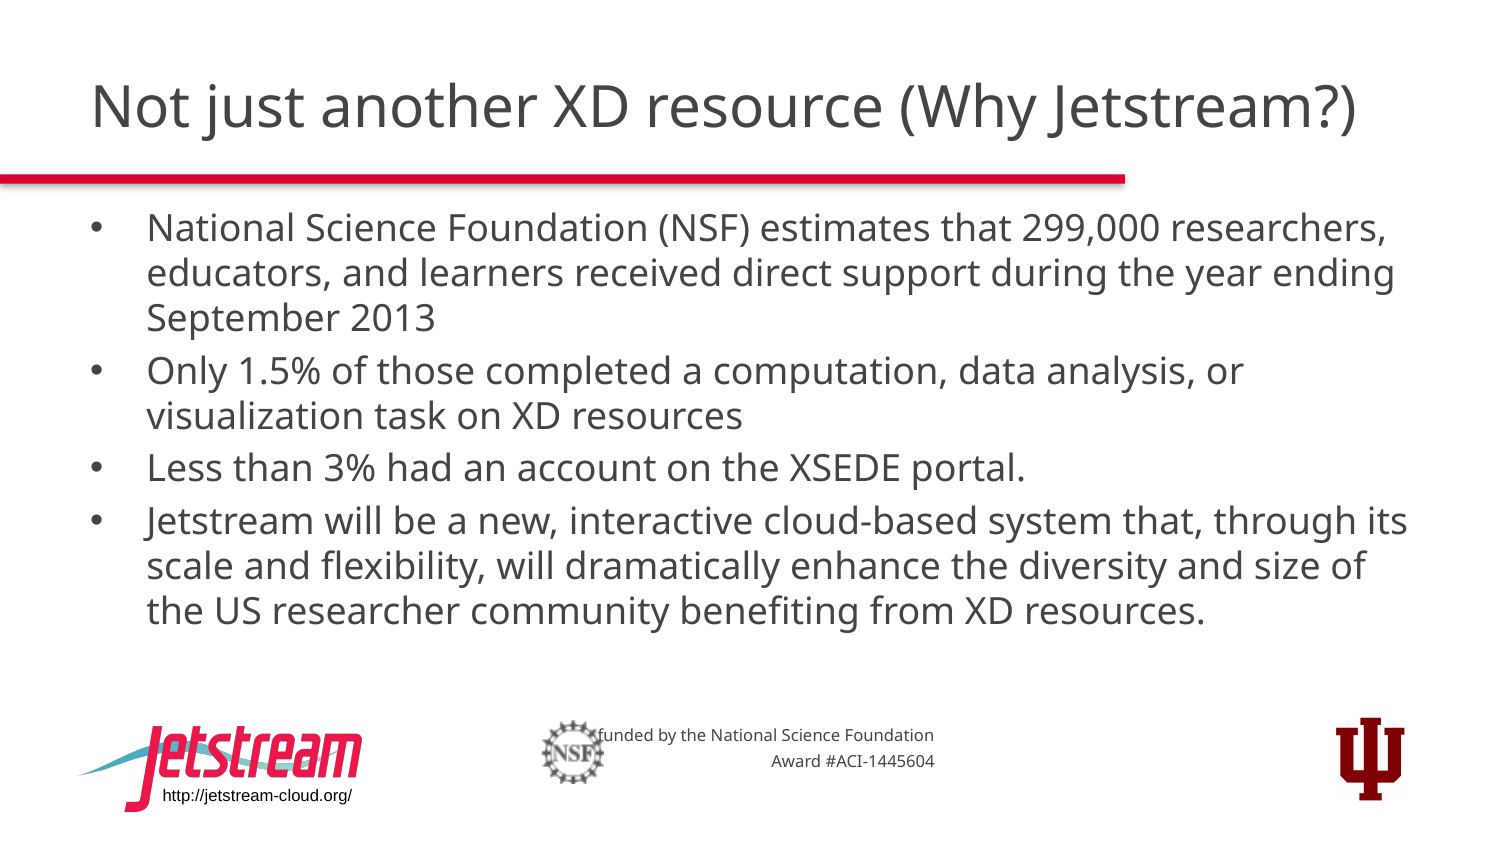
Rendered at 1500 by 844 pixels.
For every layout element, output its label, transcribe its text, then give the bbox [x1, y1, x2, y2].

picture [1335, 716, 1408, 804]
picture [75, 720, 364, 818]
title Not just another XD resource (Why Jetstream?) [75, 33, 1425, 175]
list National Science Foundation (NSF) estimates that 299,000 researchers, educators, and learners received direct support during the year ending September 2013 Only 1.5% of those completed a computation, data analysis, or visualization task on XD resources Less than 3% had an account on the XSEDE portal. Jetstream will be a new, interactive cloud-based system that, through its scale and flexibility, will dramatically enhance the diversity and size of the US researcher community benefiting from XD resources. [75, 196, 1425, 704]
